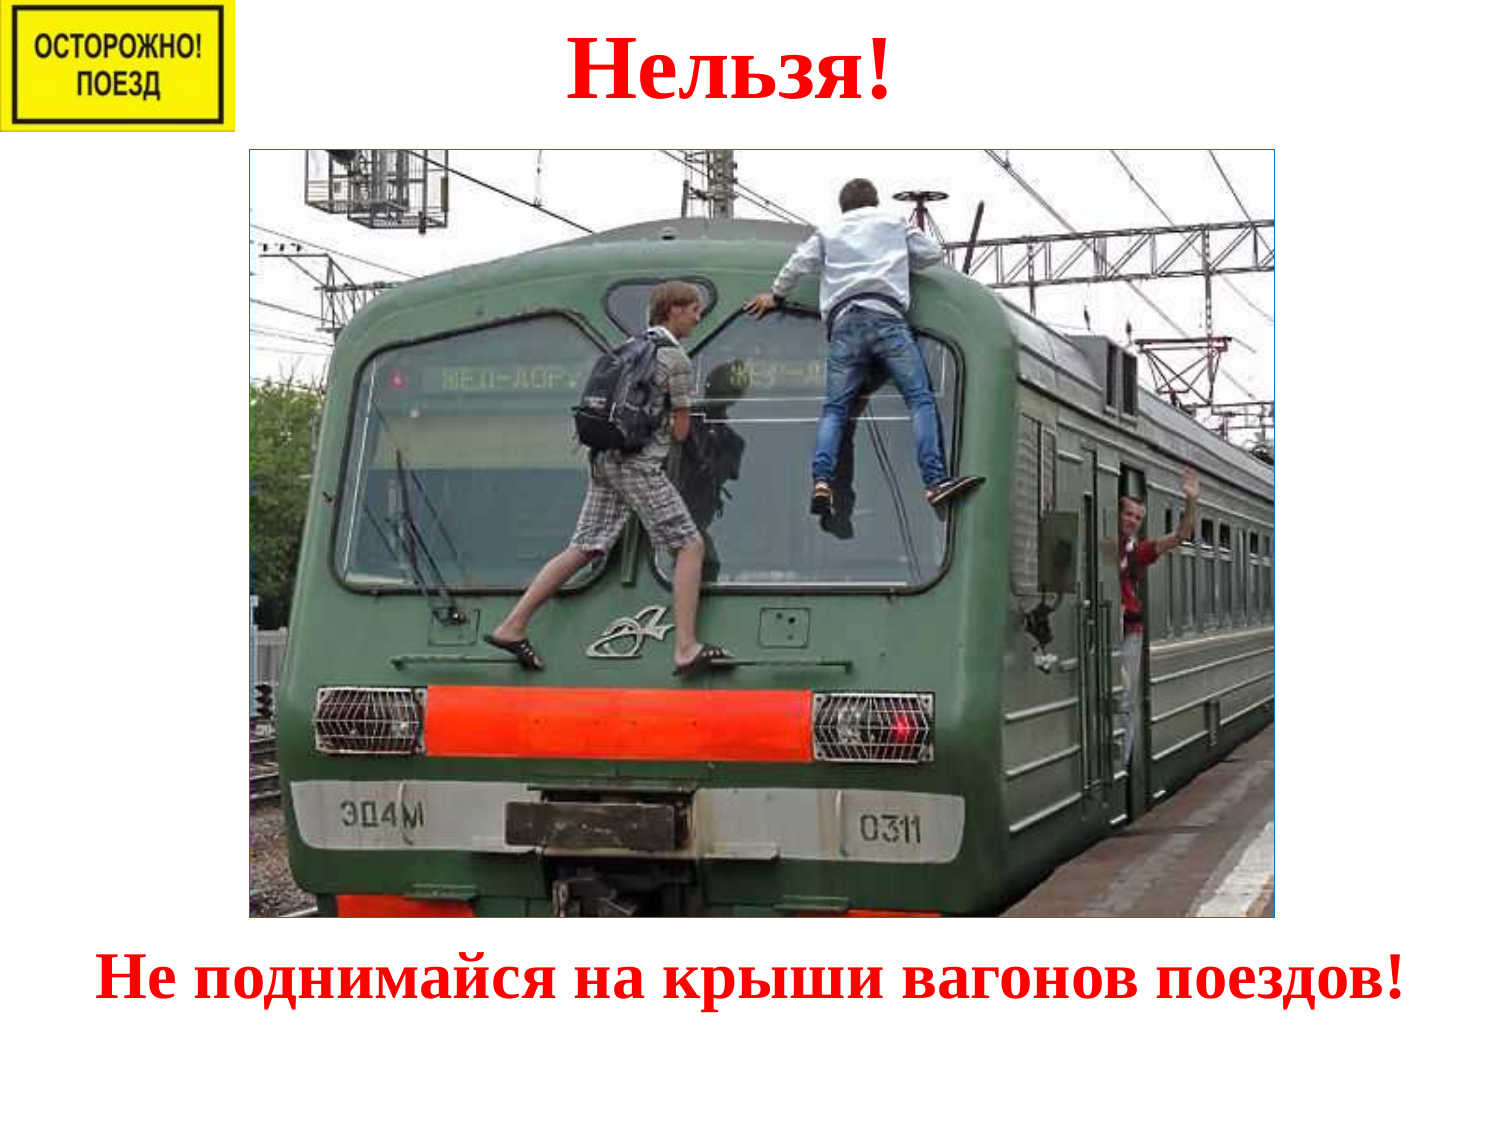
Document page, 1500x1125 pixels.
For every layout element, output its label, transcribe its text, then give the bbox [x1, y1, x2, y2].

text_box Нельзя! [551, 0, 911, 125]
picture [0, 0, 235, 132]
picture [249, 149, 1276, 918]
text_box Не поднимайся на крыши вагонов поездов! [80, 924, 1440, 1020]
